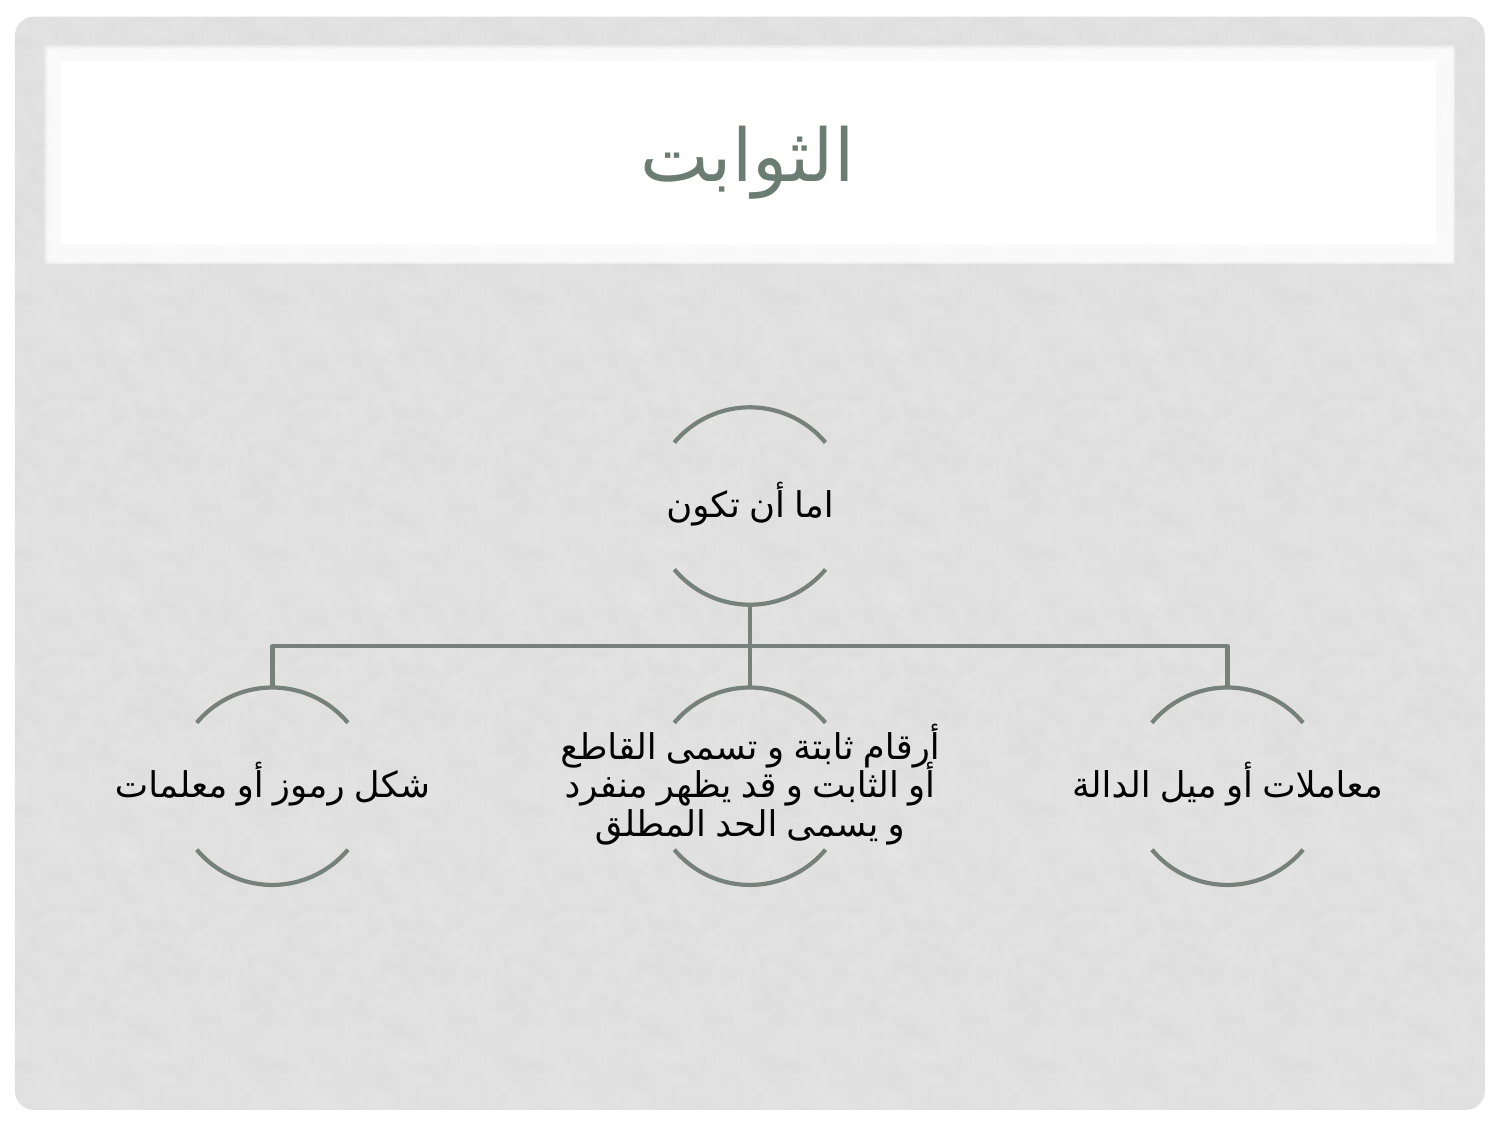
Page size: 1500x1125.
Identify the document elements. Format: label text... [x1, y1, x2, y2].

title الثوابت [69, 66, 1425, 238]
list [74, 287, 1426, 1006]
